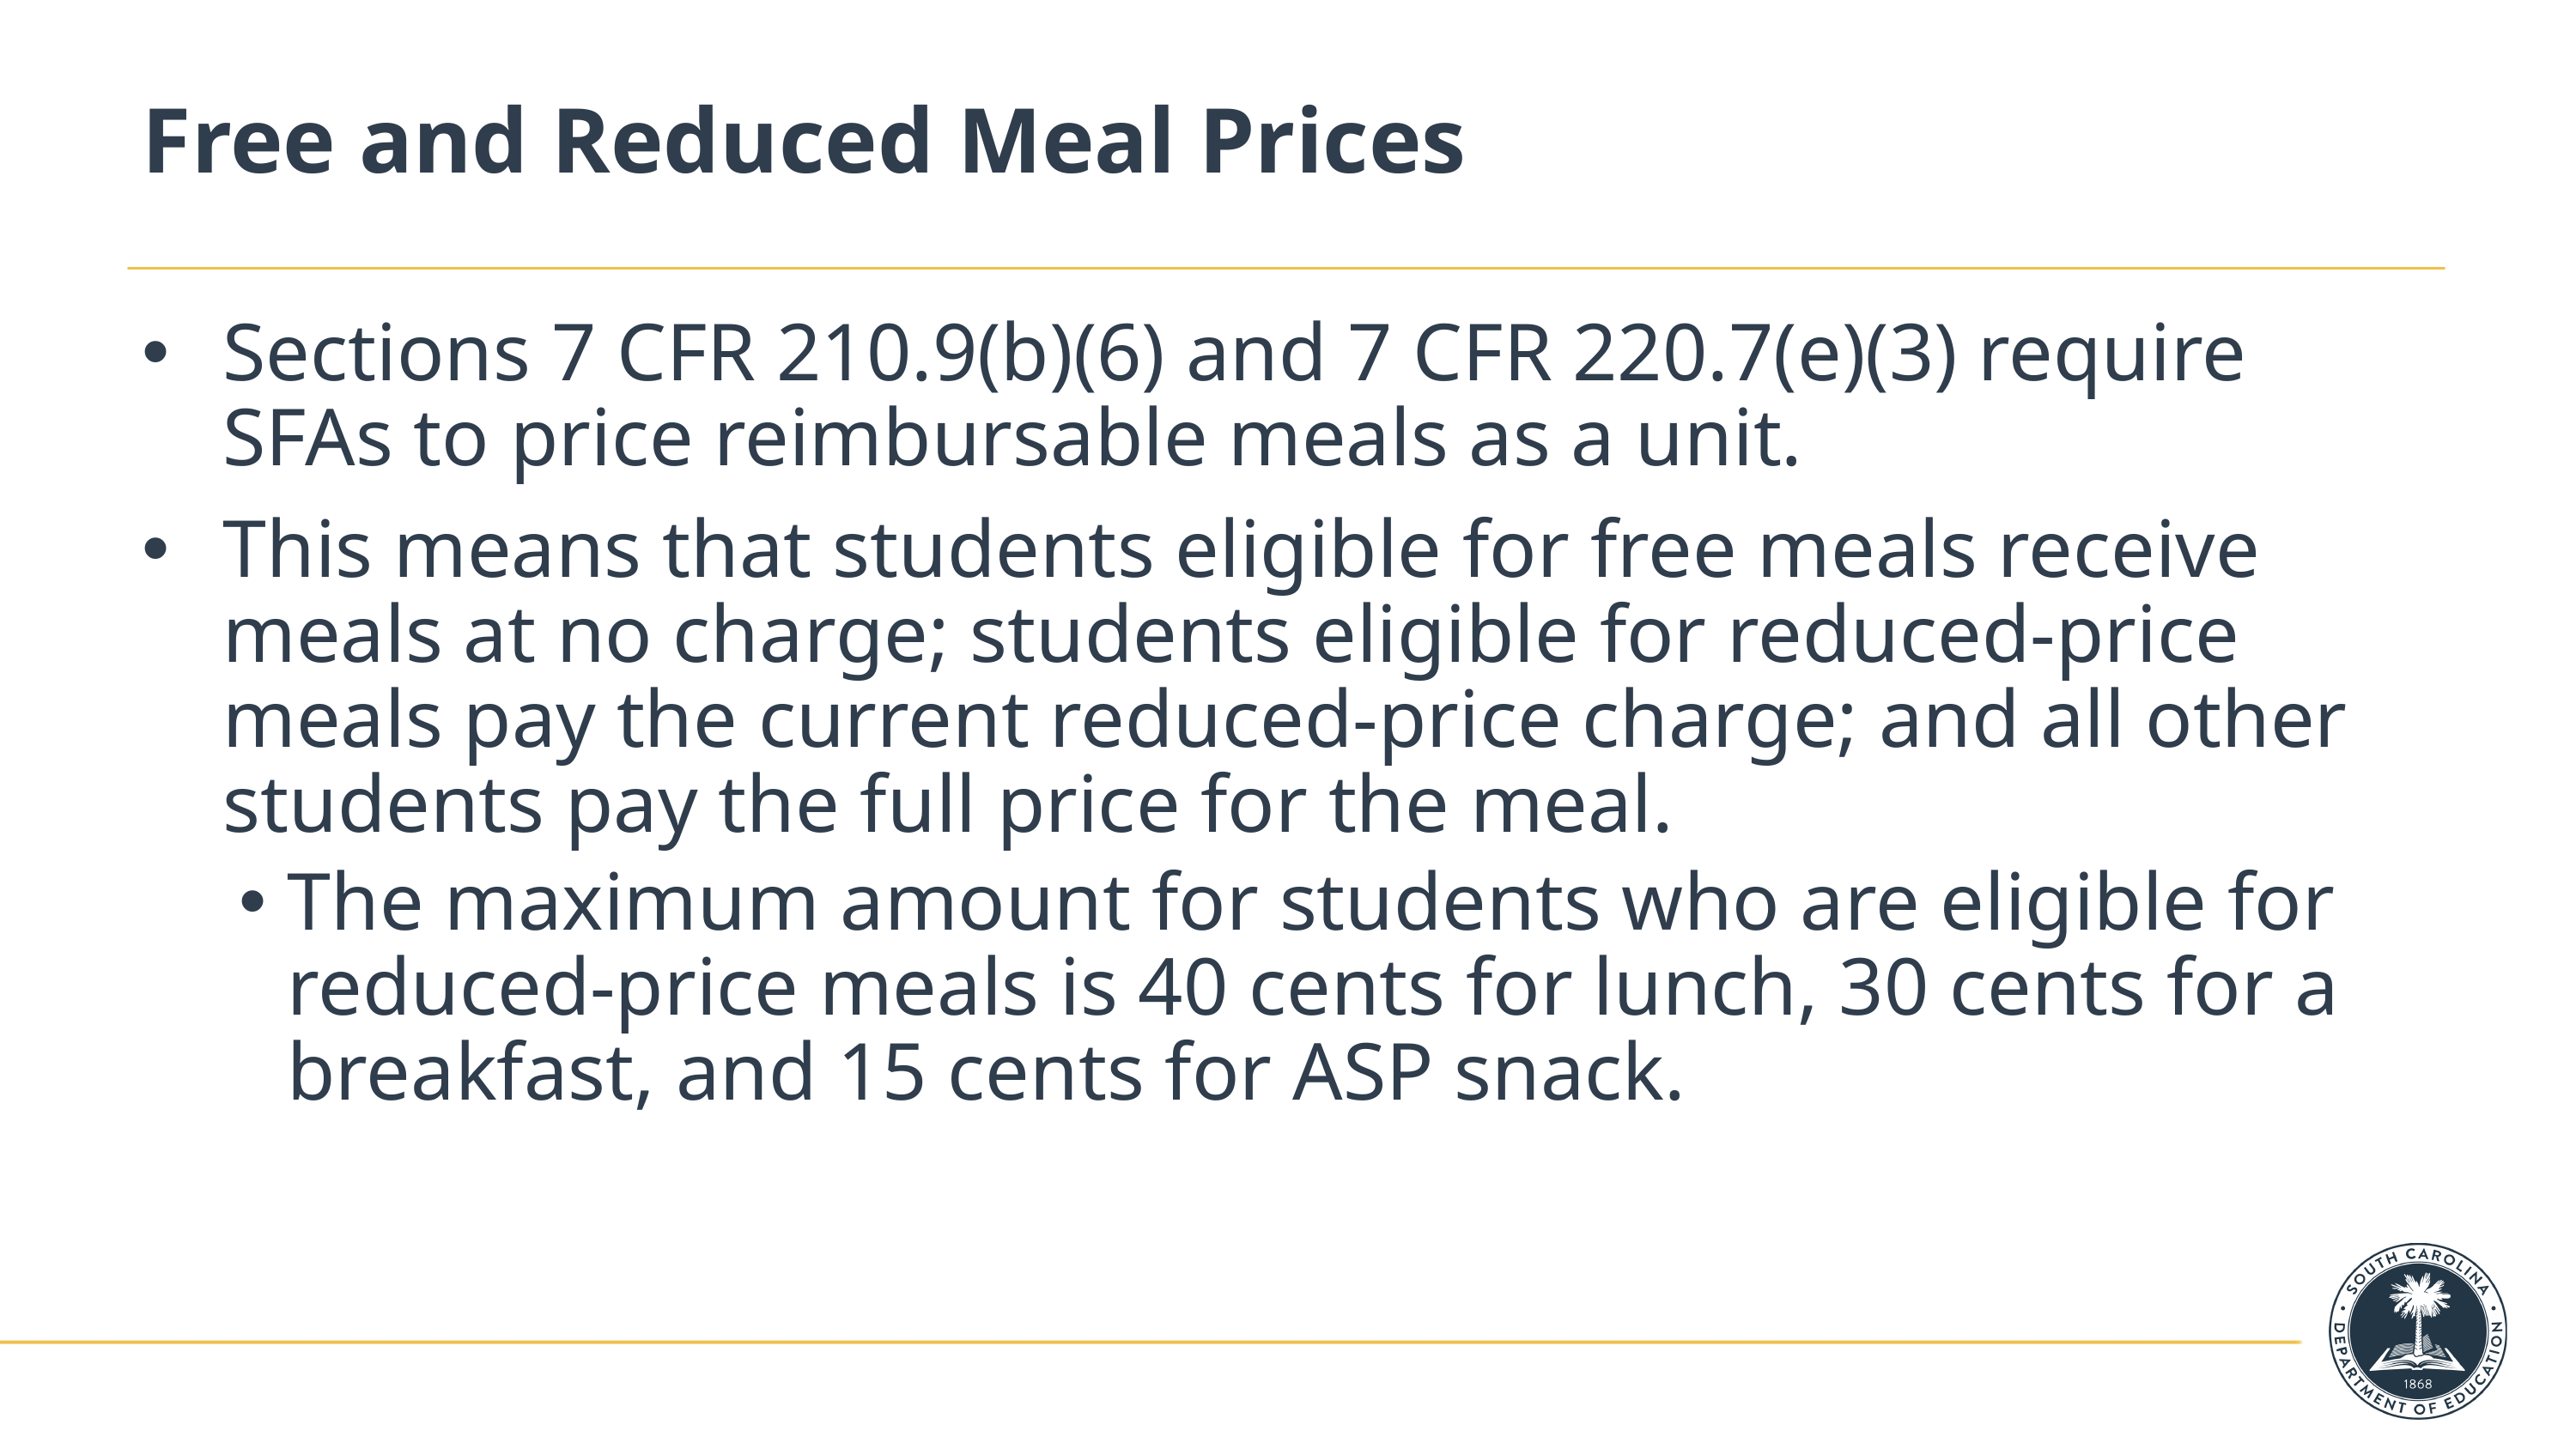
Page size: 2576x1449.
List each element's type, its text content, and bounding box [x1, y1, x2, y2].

list Sections 7 CFR 210.9(b)(6) and 7 CFR 220.7(e)(3) require SFAs to price reimbursable meals as a unit. This means that students eligible for free meals receive meals at no charge; students eligible for reduced-price meals pay the current reduced-price charge; and all other students pay the full price for the meal. The maximum amount for students who are eligible for reduced-price meals is 40 cents for lunch, 30 cents for a breakfast, and 15 cents for ASP snack. [129, 306, 2447, 1149]
title Free and Reduced Meal Prices [129, 76, 2447, 232]
picture [2329, 1243, 2507, 1420]
